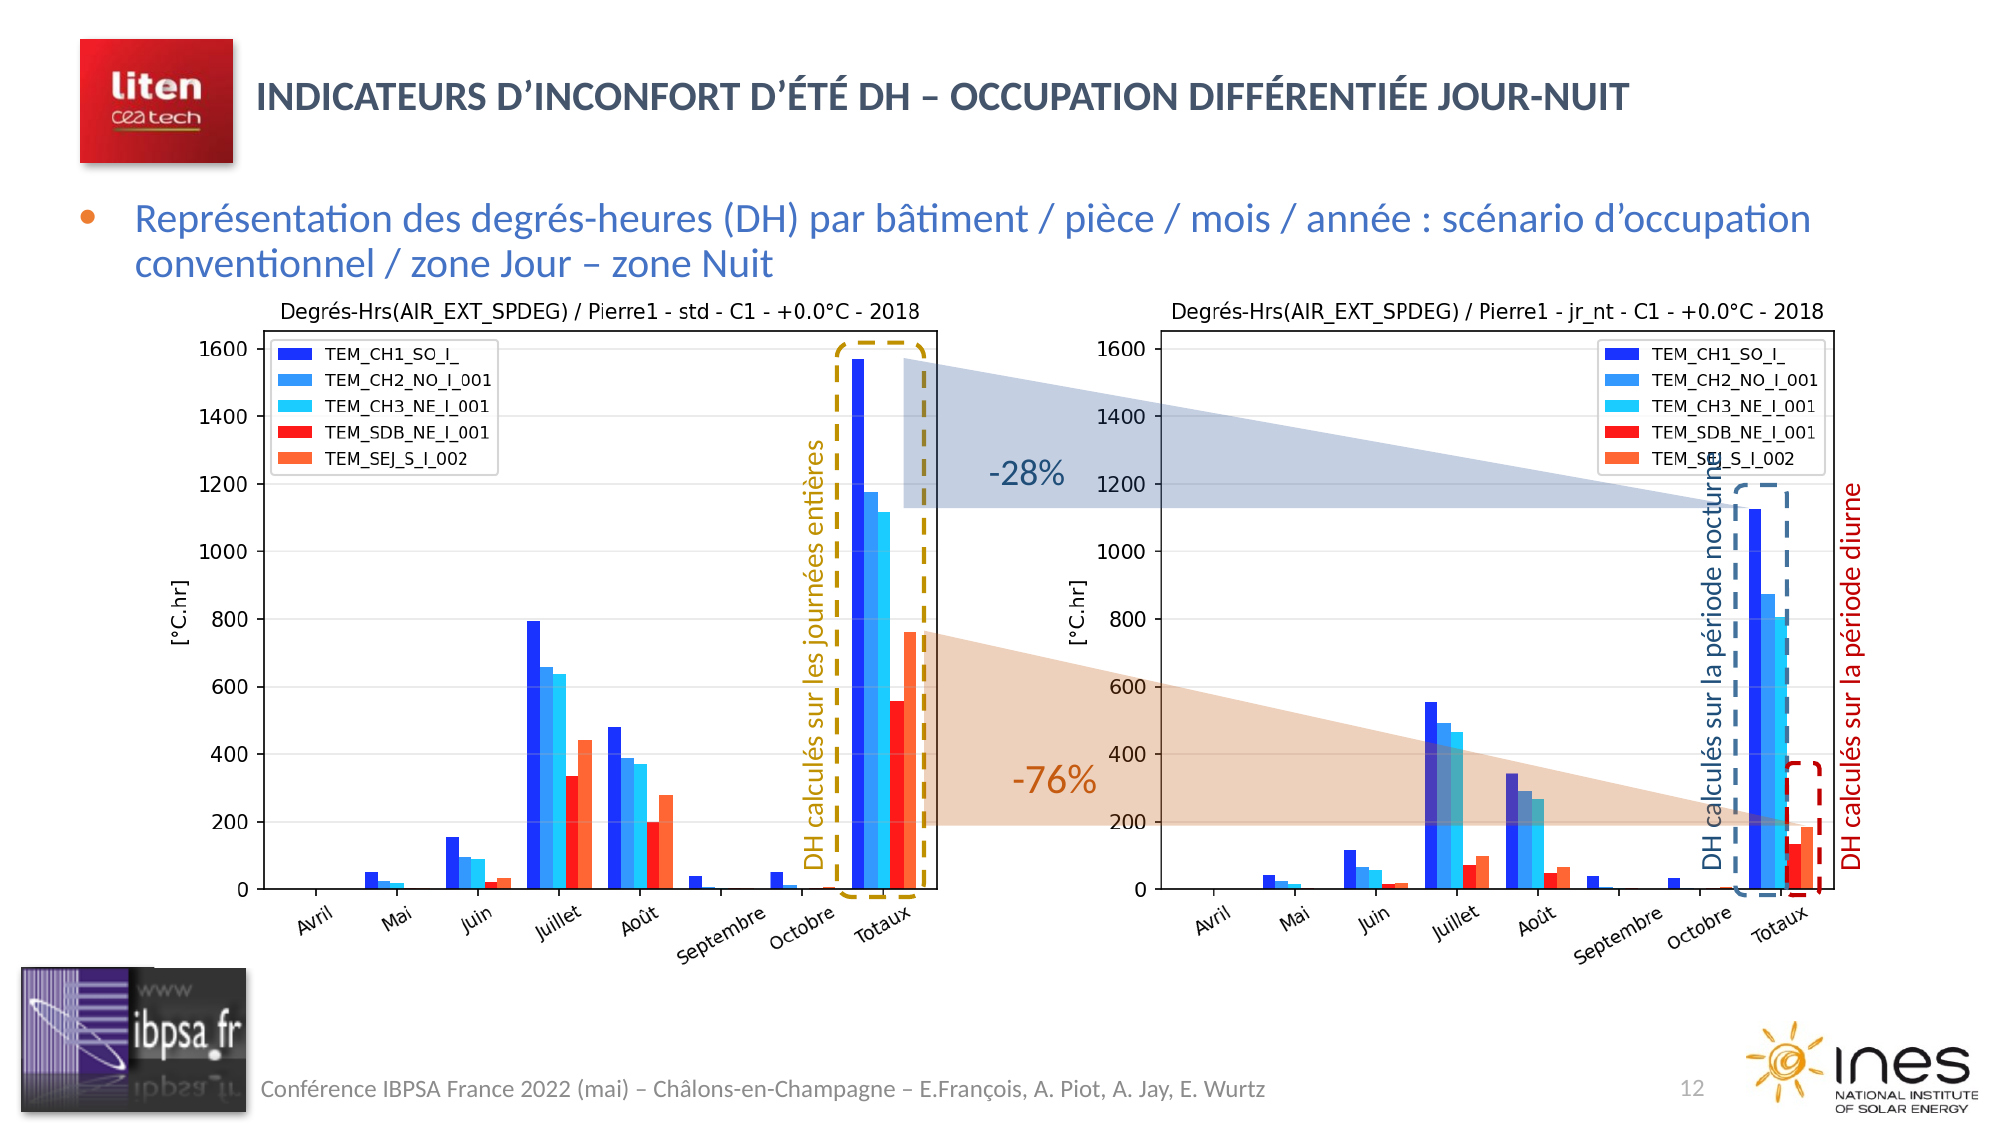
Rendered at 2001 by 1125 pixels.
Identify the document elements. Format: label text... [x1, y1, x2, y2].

list Représentation des degrés-heures (DH) par bâtiment / pièce / mois / année : scénario d’occupation conventionnel / zone Jour – zone Nuit [78, 196, 1922, 1002]
picture [1746, 1021, 1979, 1113]
text_box -28% [959, 367, 1052, 509]
picture [80, 39, 233, 163]
picture [21, 967, 246, 1112]
list Indicateurs d’inconfort d’été DH – Occupation différentiée Jour-Nuit [255, 33, 1922, 161]
picture [154, 281, 959, 968]
slide_number 12 [1324, 1056, 1720, 1117]
text_box -76% [959, 637, 1052, 827]
picture [1052, 279, 1920, 968]
